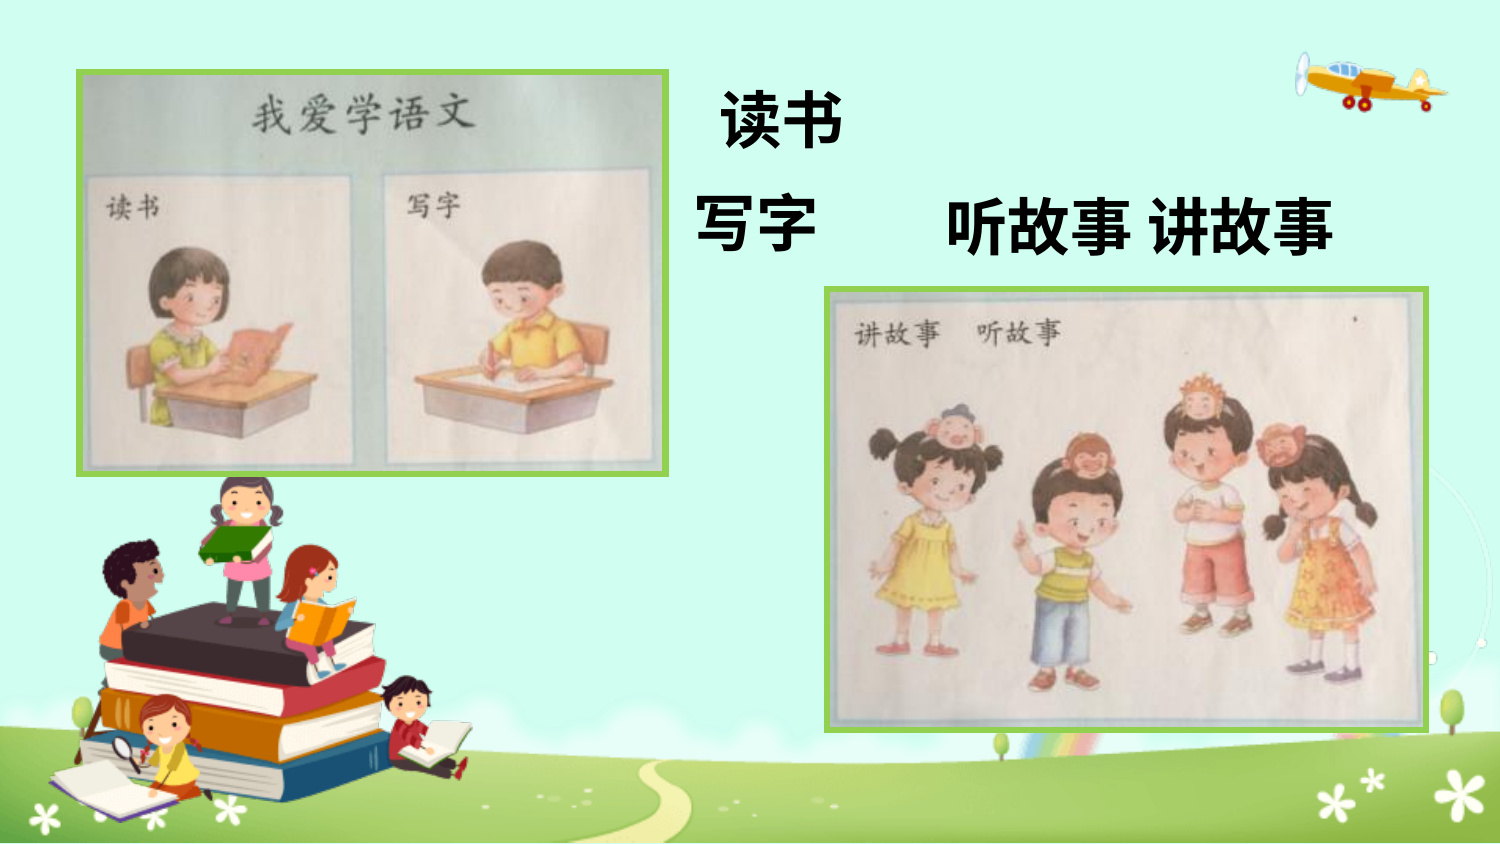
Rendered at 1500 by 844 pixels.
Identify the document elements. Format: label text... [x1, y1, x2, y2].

picture [1261, 26, 1483, 154]
picture [0, 75, 1500, 843]
text_box 读书 [708, 75, 899, 162]
text_box 写字 [682, 178, 830, 265]
text_box 听故事 讲故事 [934, 182, 1347, 269]
